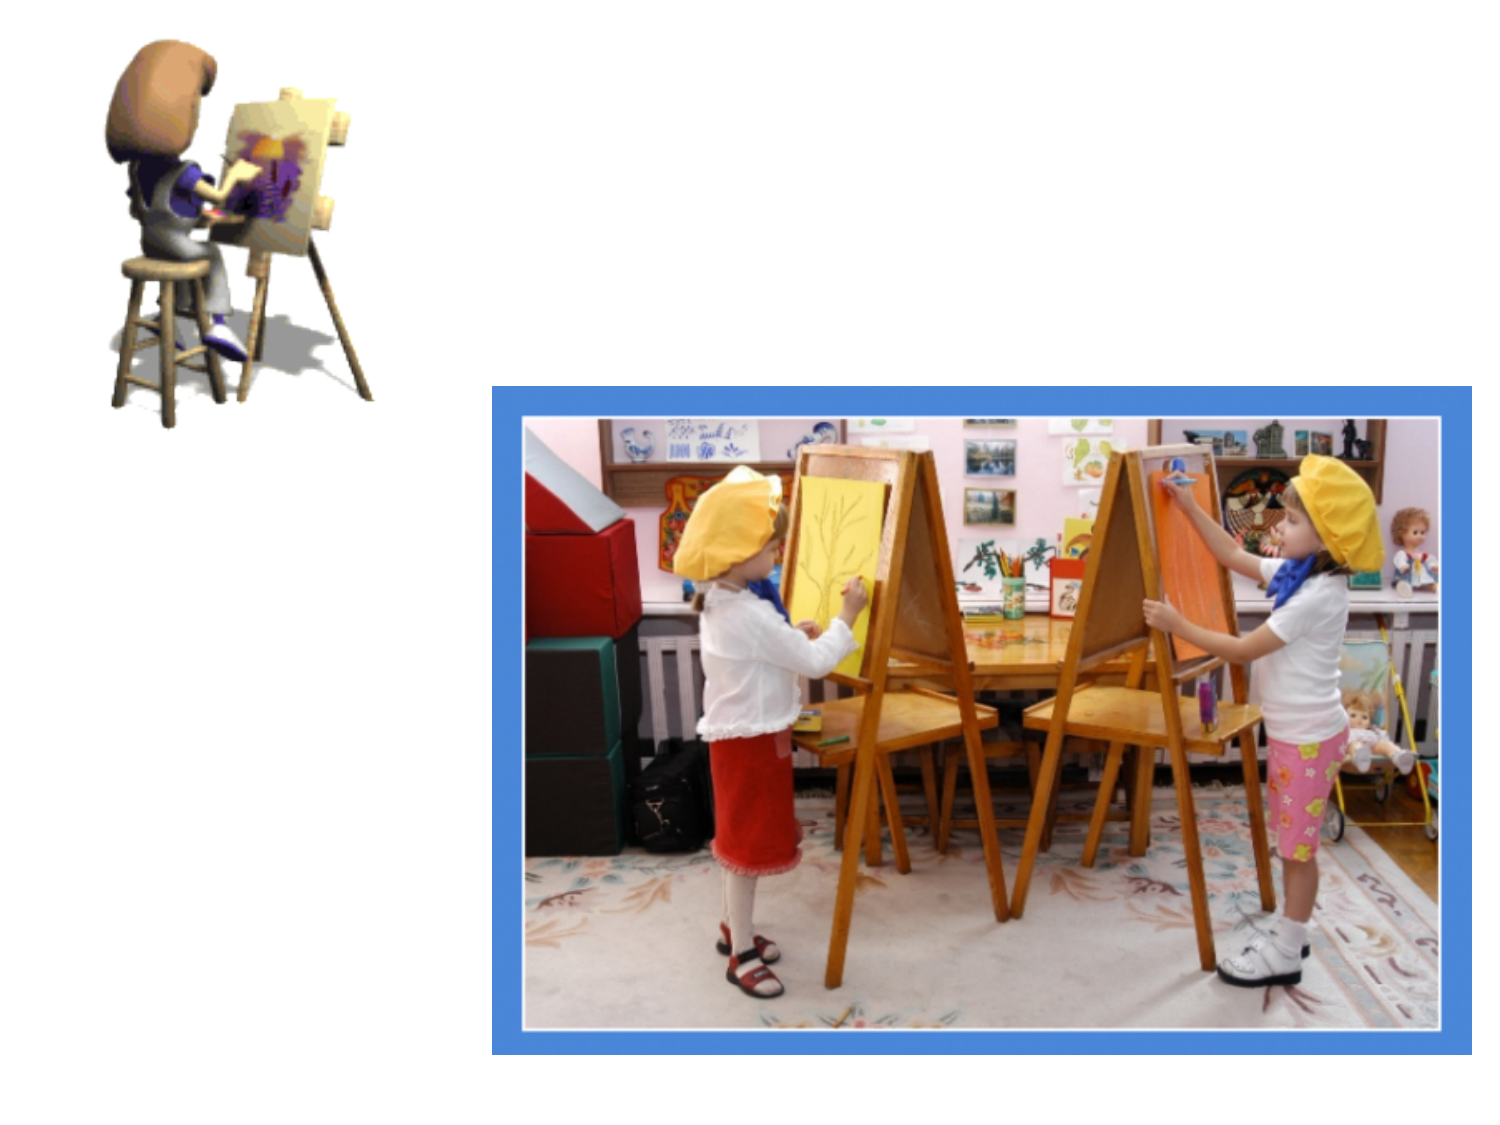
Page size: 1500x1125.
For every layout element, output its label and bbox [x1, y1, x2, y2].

picture [0, 0, 469, 528]
picture [491, 386, 1473, 1055]
